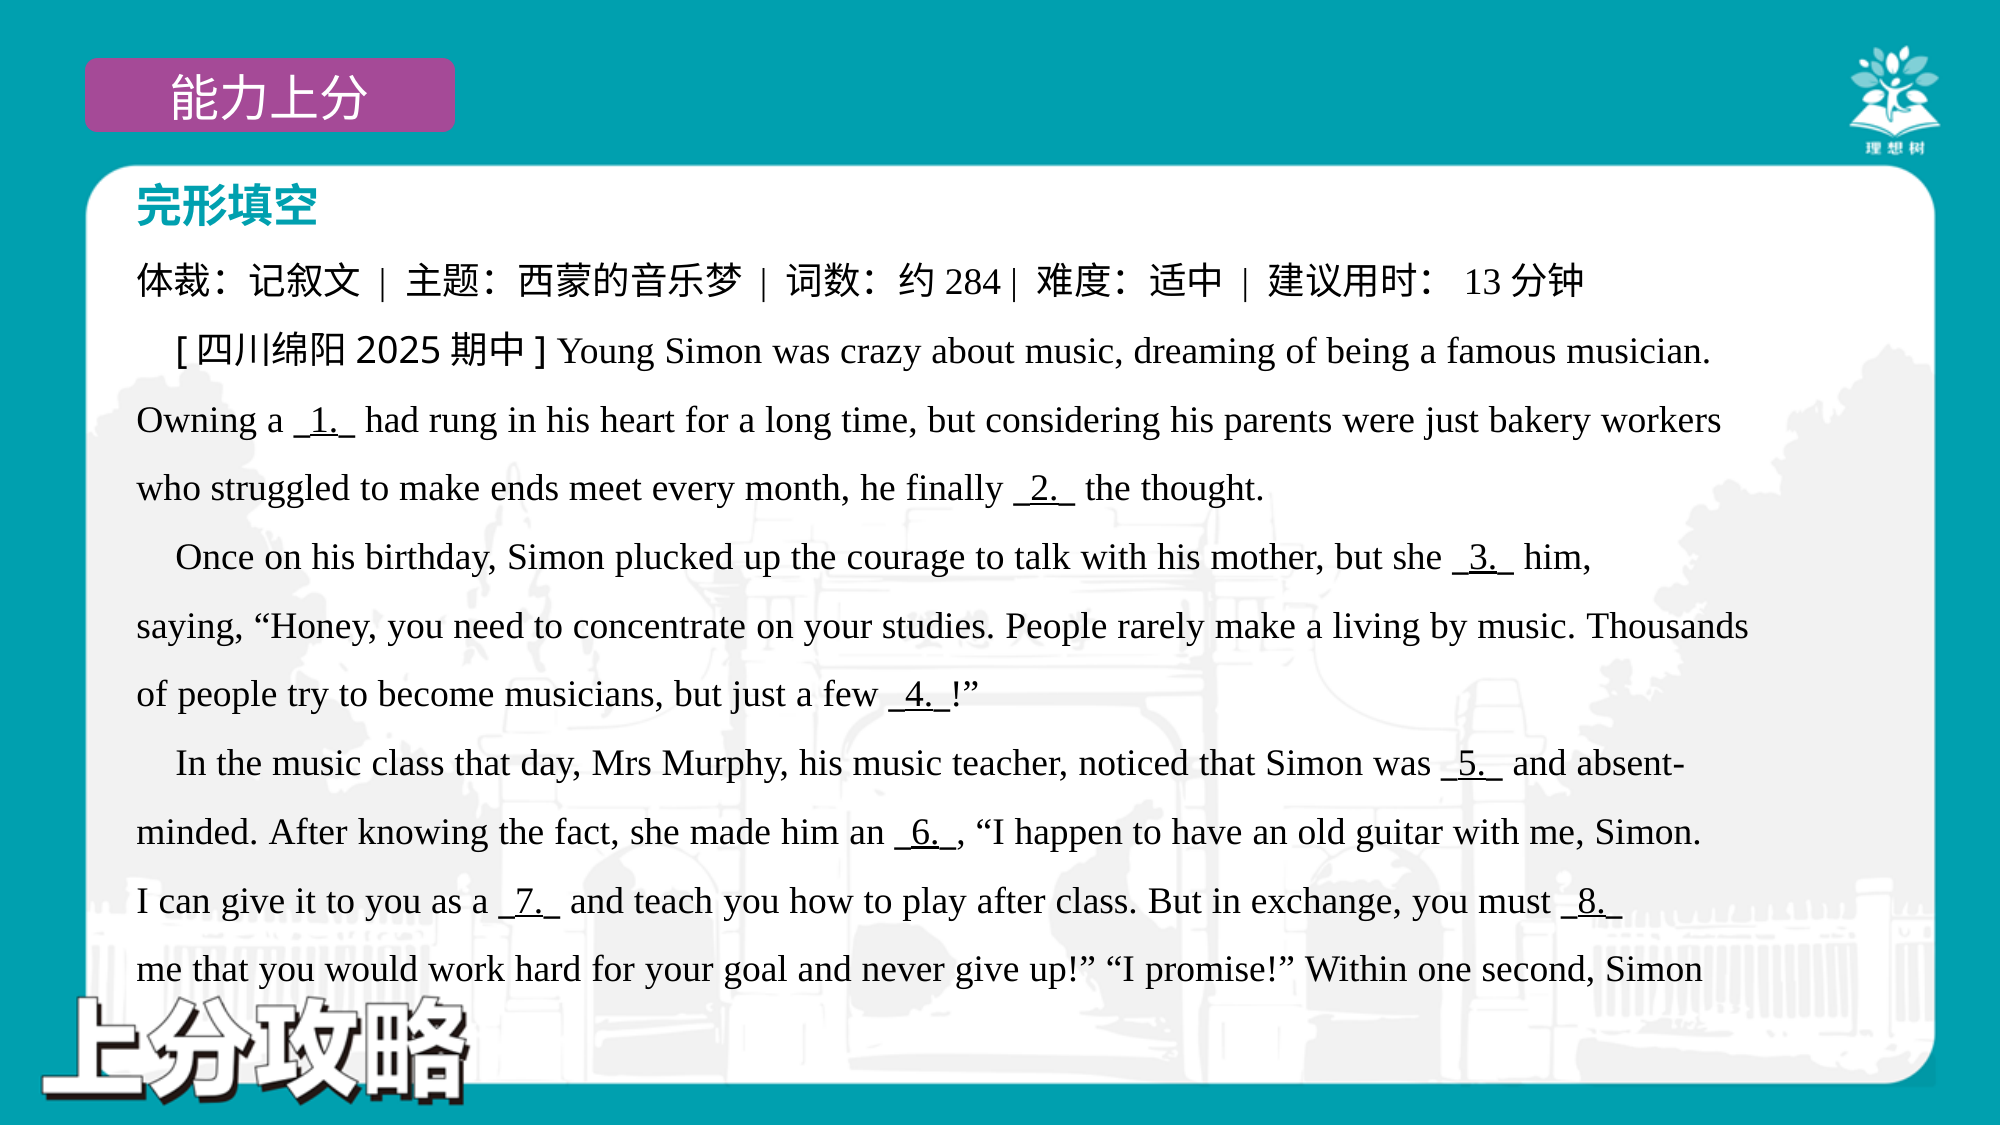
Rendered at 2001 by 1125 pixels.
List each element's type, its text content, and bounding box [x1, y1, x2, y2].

picture [0, 0, 2000, 1125]
text_box 体裁：记叙文 | 主题：西蒙的音乐梦 | 词数：约284 | 难度：适中 | 建议用时：13分钟 [四川绵阳2025期中] Young Simon was crazy about music, dreaming of being a famous musician. Owning a _1._ had rung in his heart for a long time, but considering his parents were just bakery workers who struggled to make ends meet every month, he finally _2._ the thought. Once on his birthday, Simon plucked up the courage to talk with his mother, but she _3._ him, saying, “Honey, you need to concentrate on your studies. People rarely make a living by music. Thousands of people try to become musicians, but just a few _4._!” In the music class that day, Mrs Murphy, his music teacher, noticed that Simon was _5._ and absent- minded. After knowing the fact, she made him an _6._, “I happen to have an old guitar with me, Simon. I can give it to you as a _7._ and teach you how to play after class. But in exchange, you must _8._ me that you would work hard for your goal and never give up!” “I promise!” Within one second, Simon [136, 233, 1865, 990]
text_box 完形填空 [136, 176, 1865, 232]
